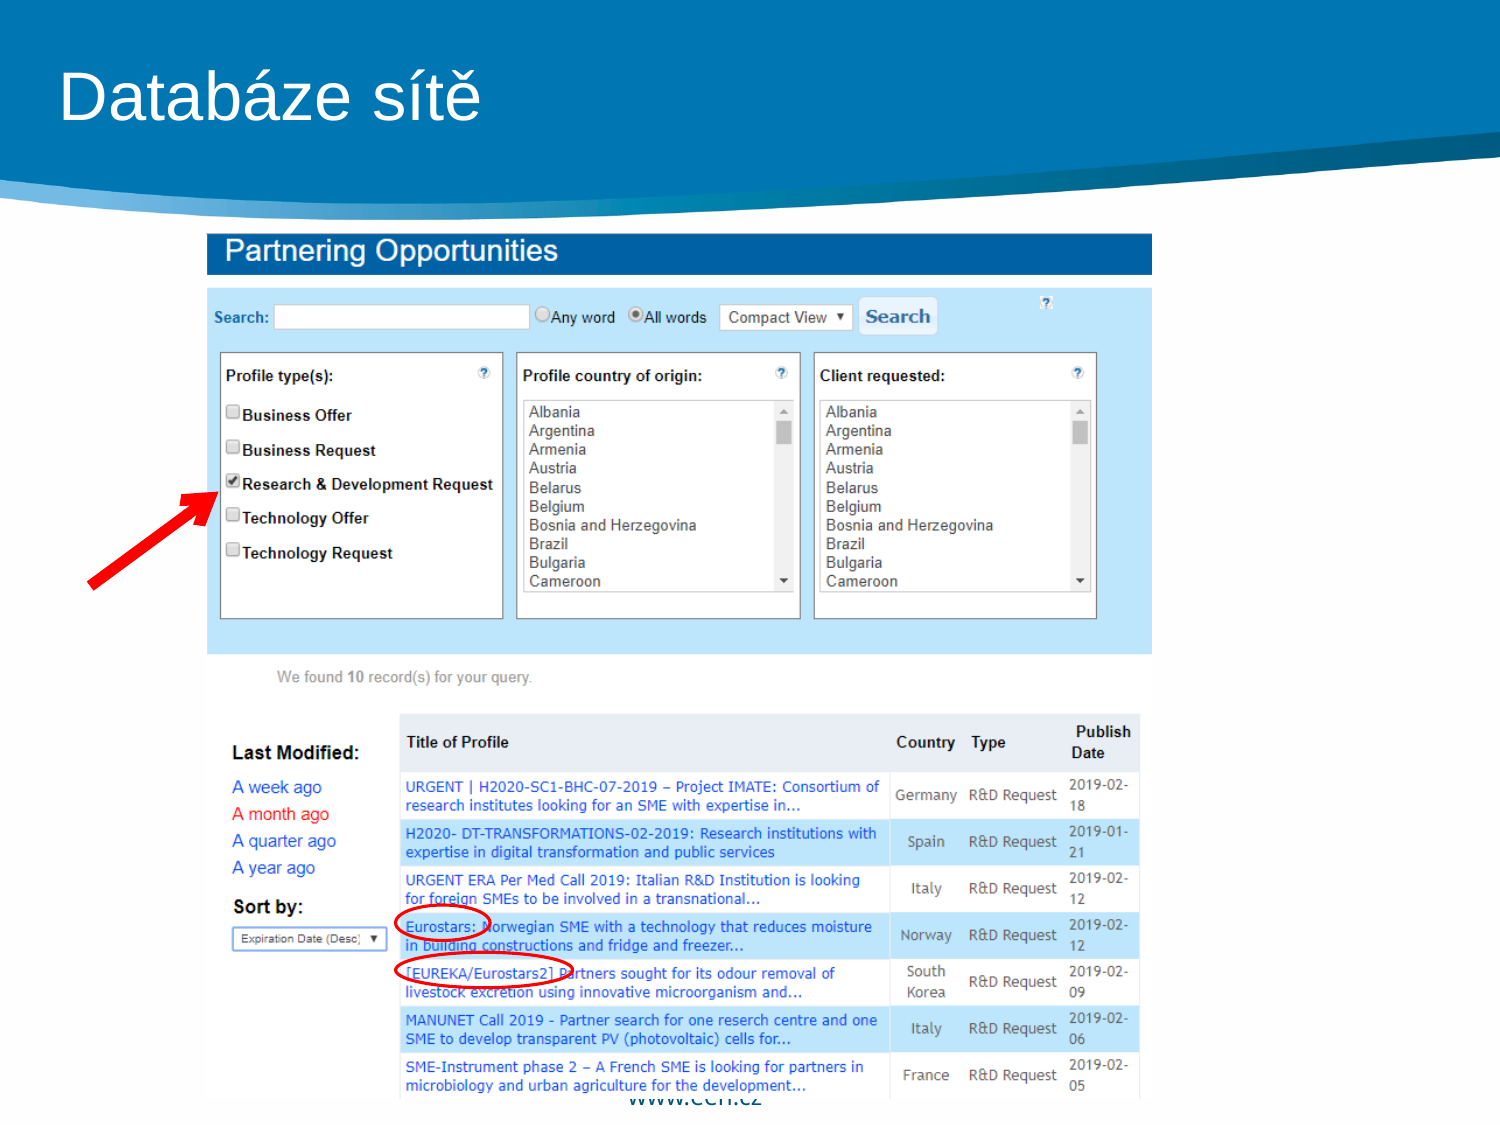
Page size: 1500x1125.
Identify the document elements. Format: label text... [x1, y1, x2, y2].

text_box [89, 491, 219, 587]
picture [0, 157, 1500, 1125]
text_box Databáze sítě [44, 44, 499, 142]
